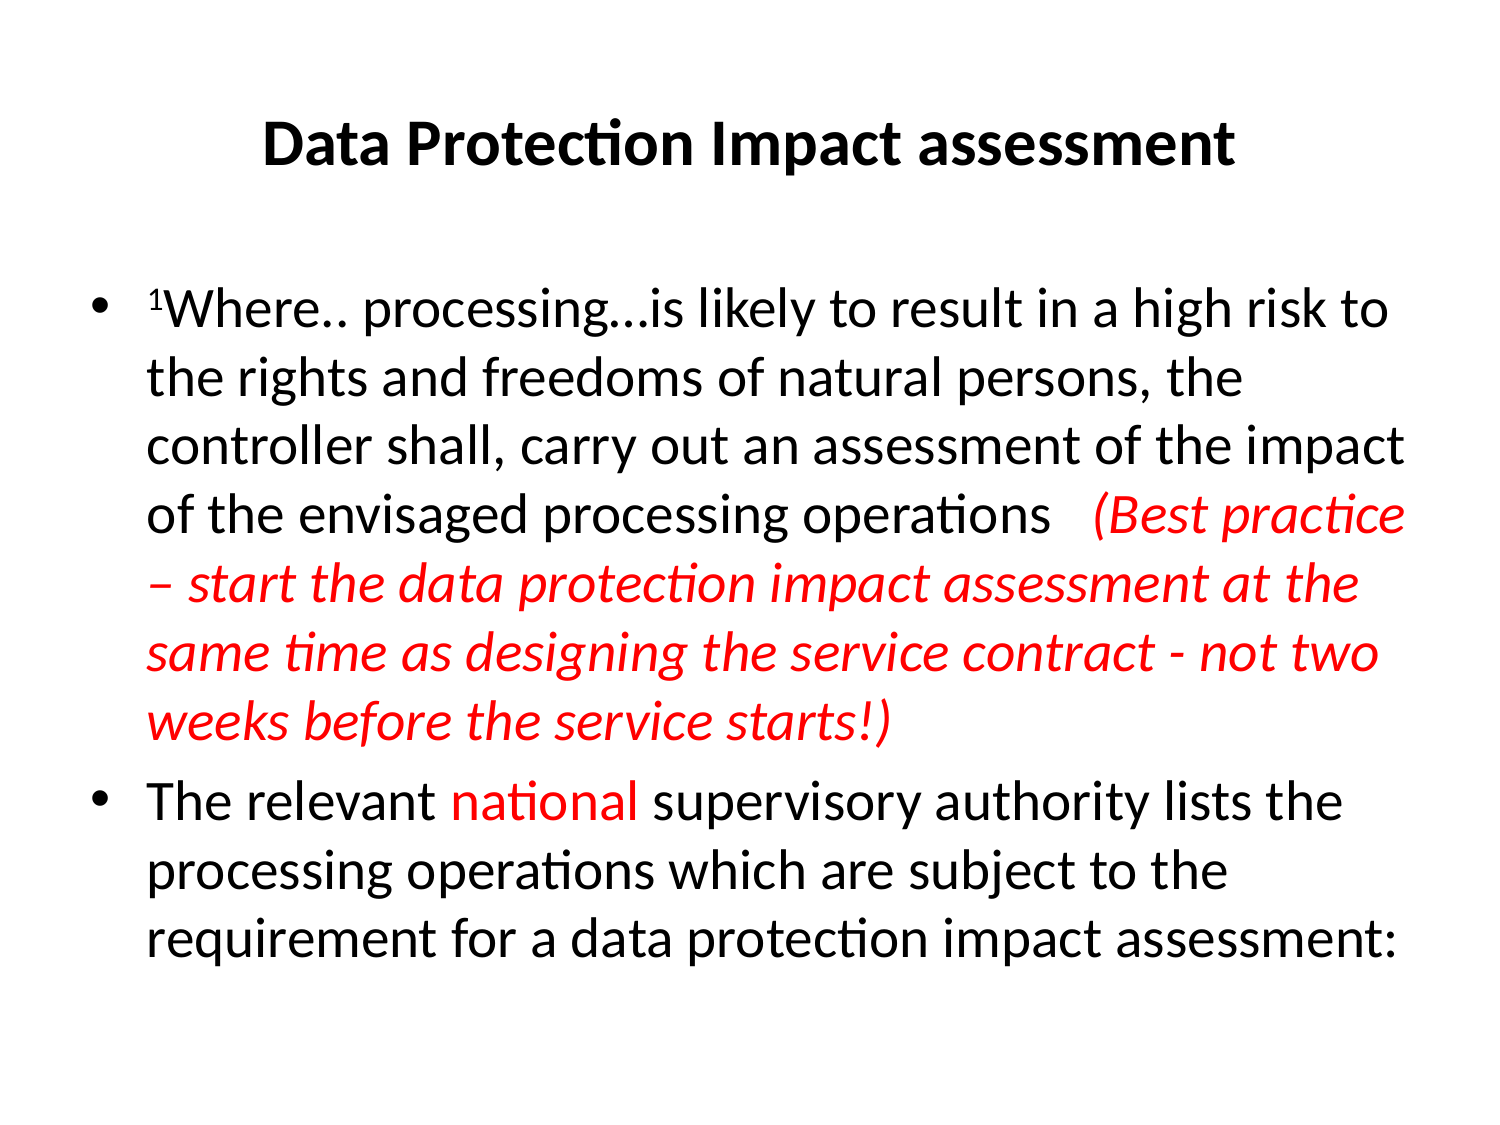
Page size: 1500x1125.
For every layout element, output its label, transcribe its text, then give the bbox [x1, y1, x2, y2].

title Data Protection Impact assessment [75, 45, 1425, 233]
list 1Where.. processing…is likely to result in a high risk to the rights and freedoms of natural persons, the controller shall, carry out an assessment of the impact of the envisaged processing operations (Best practice – start the data protection impact assessment at the same time as designing the service contract - not two weeks before the service starts!) The relevant national supervisory authority lists the processing operations which are subject to the requirement for a data protection impact assessment: [75, 262, 1425, 1005]
